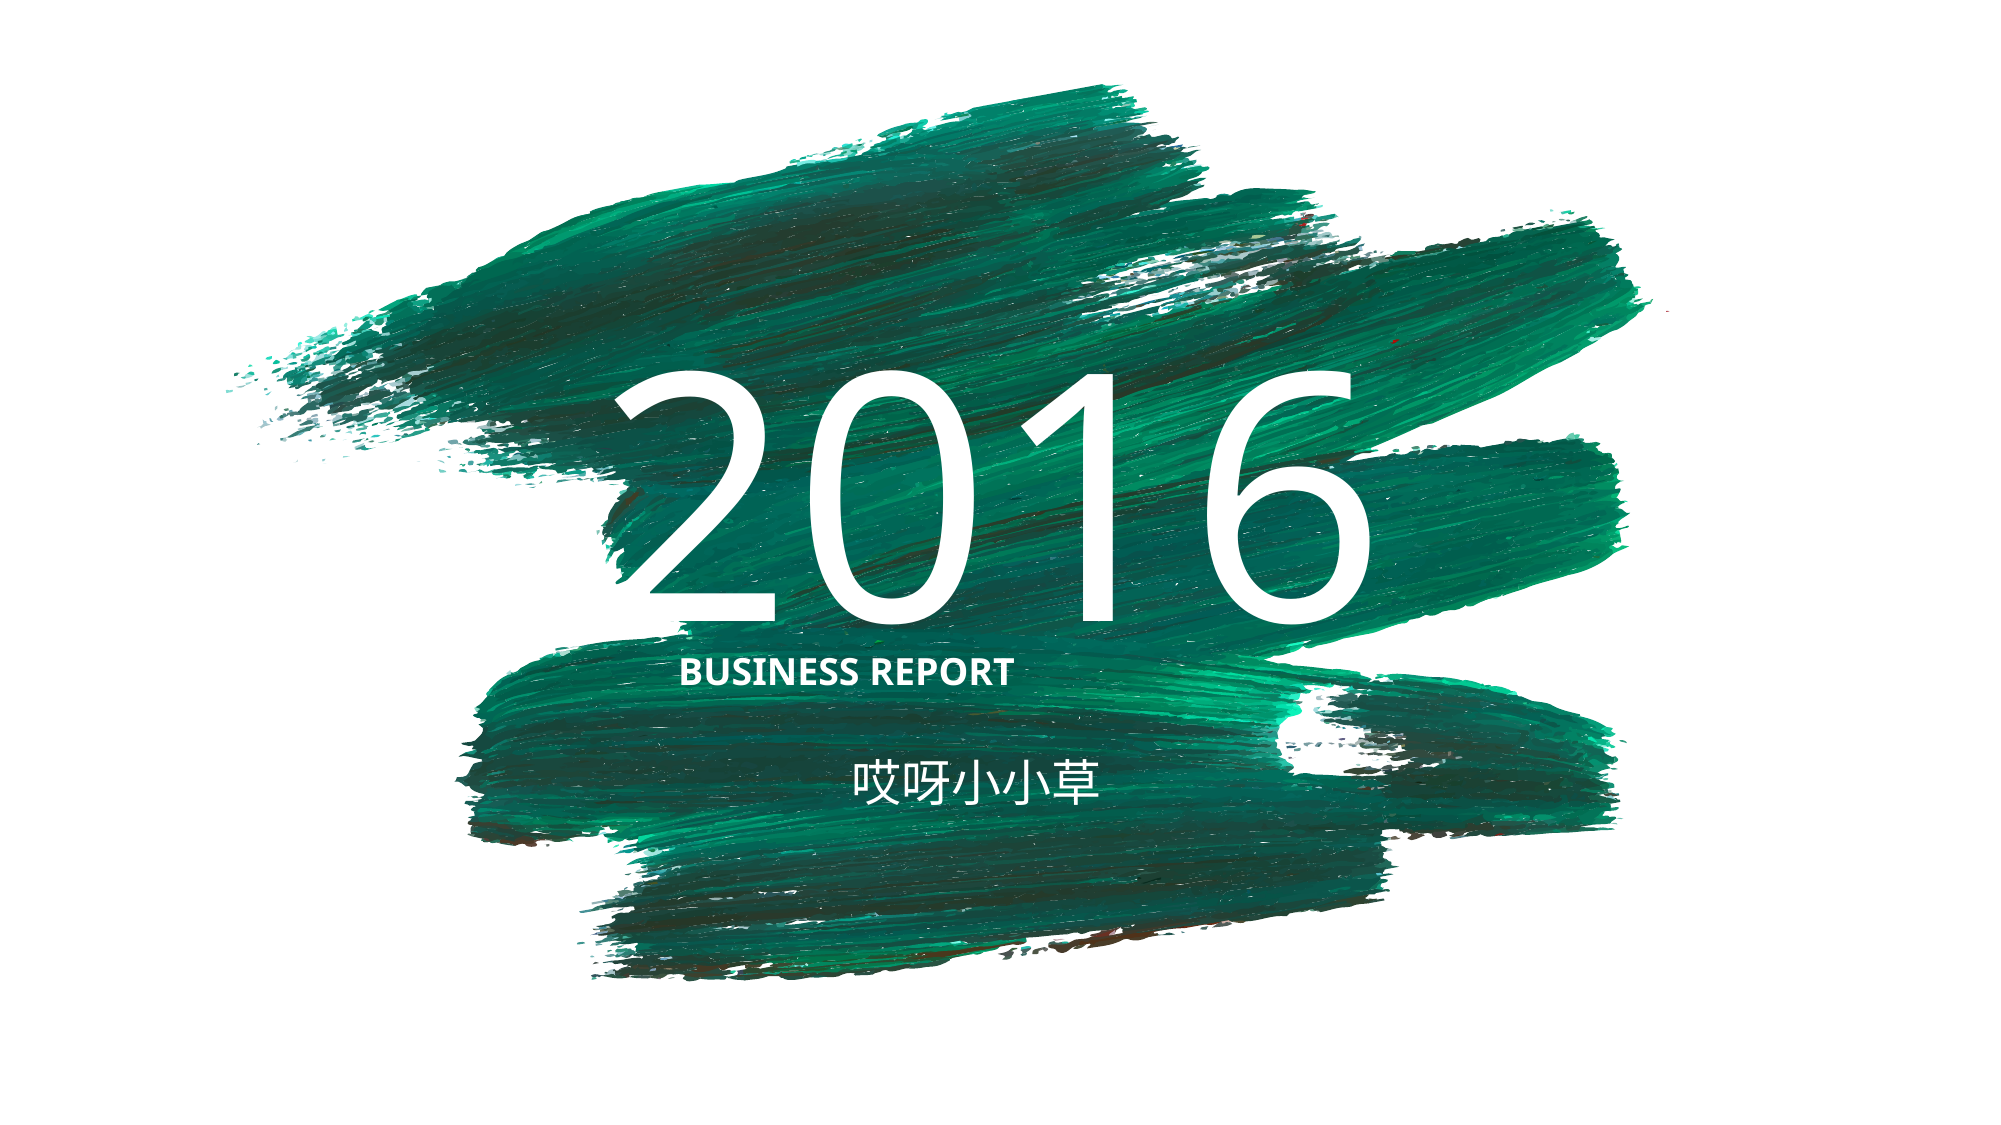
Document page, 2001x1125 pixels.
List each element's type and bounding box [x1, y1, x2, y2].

picture [265, 112, 1704, 968]
